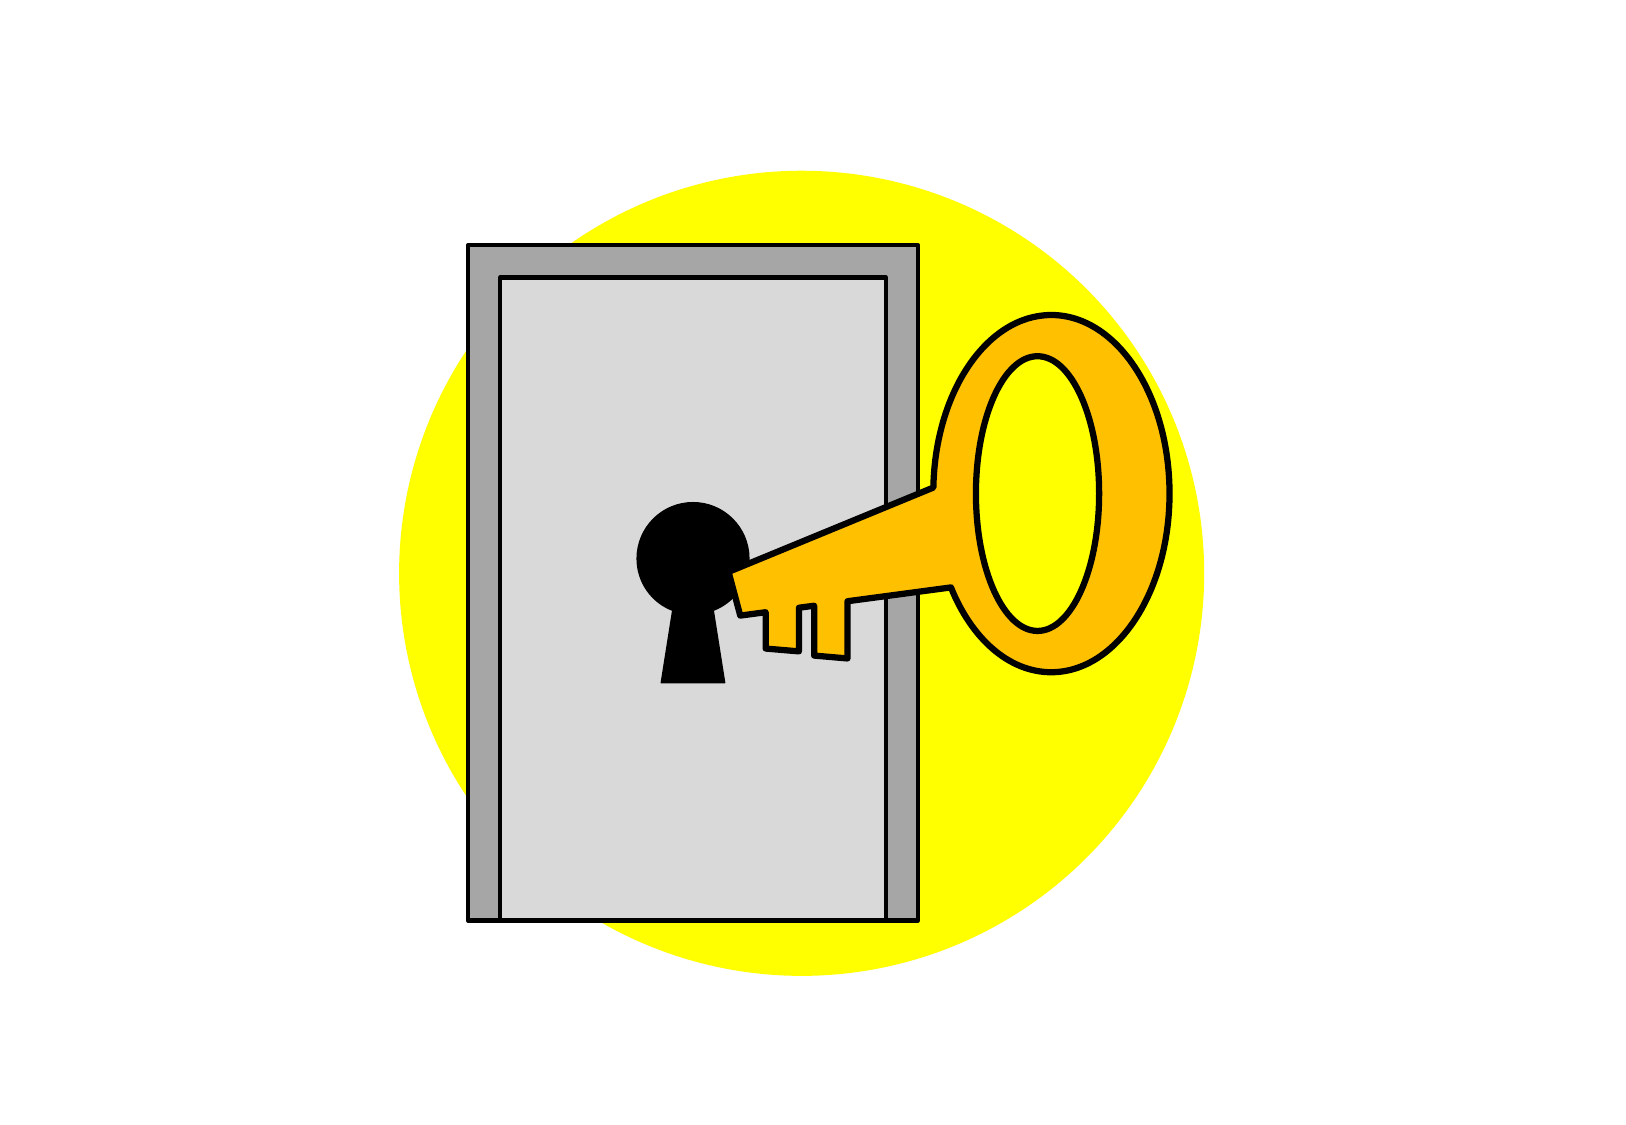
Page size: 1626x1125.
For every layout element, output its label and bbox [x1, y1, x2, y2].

text_box [398, 170, 1205, 977]
